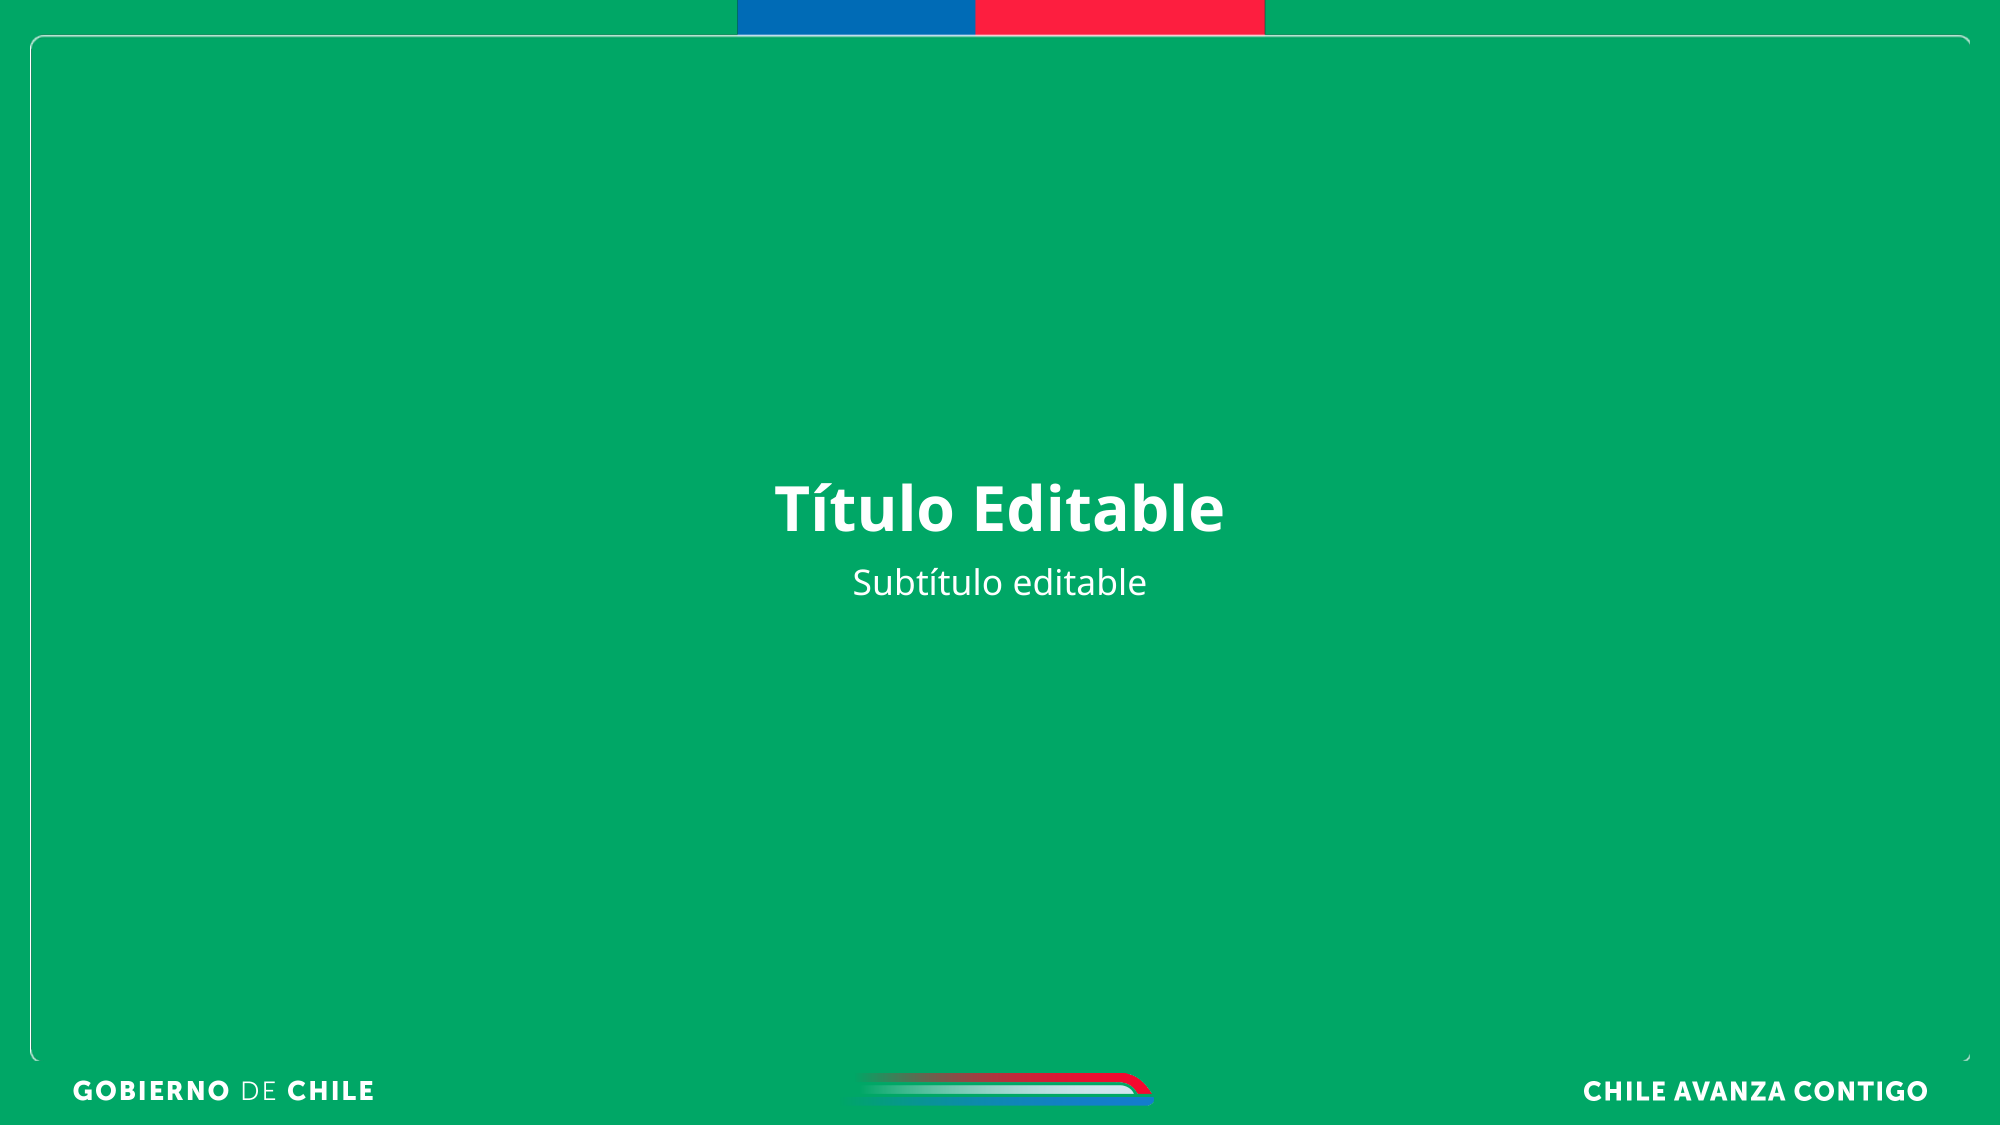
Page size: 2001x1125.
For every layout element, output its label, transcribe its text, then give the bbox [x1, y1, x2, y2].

picture [69, 1073, 1931, 1112]
text_box Título Editable [575, 461, 1424, 552]
text_box Subtítulo editable [837, 552, 1163, 610]
